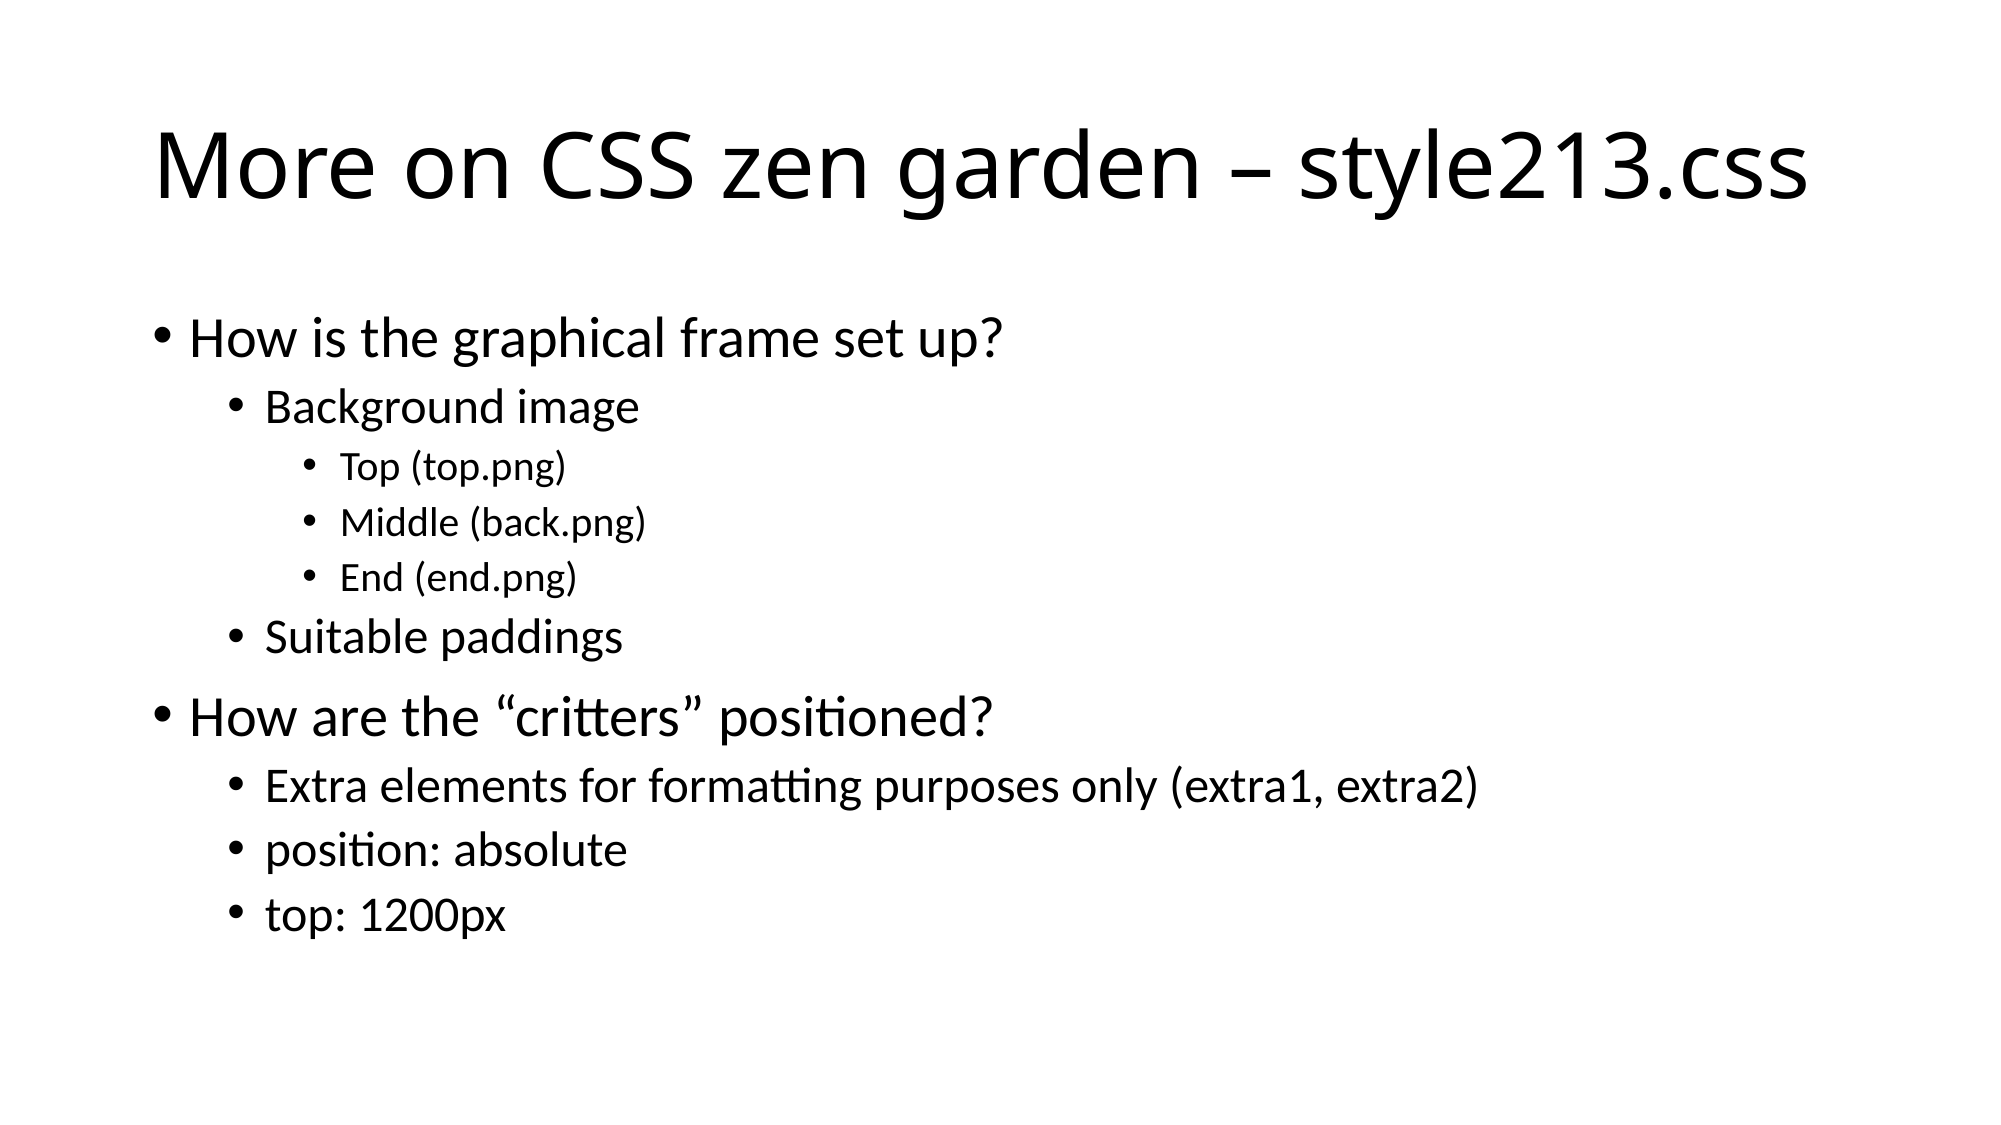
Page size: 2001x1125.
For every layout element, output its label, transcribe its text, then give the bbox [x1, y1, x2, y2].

title More on CSS zen garden – style213.css [137, 59, 1863, 278]
list How is the graphical frame set up? Background image Top (top.png) Middle (back.png) End (end.png) Suitable paddings How are the “critters” positioned? Extra elements for formatting purposes only (extra1, extra2) position: absolute top: 1200px [137, 299, 1863, 1014]
